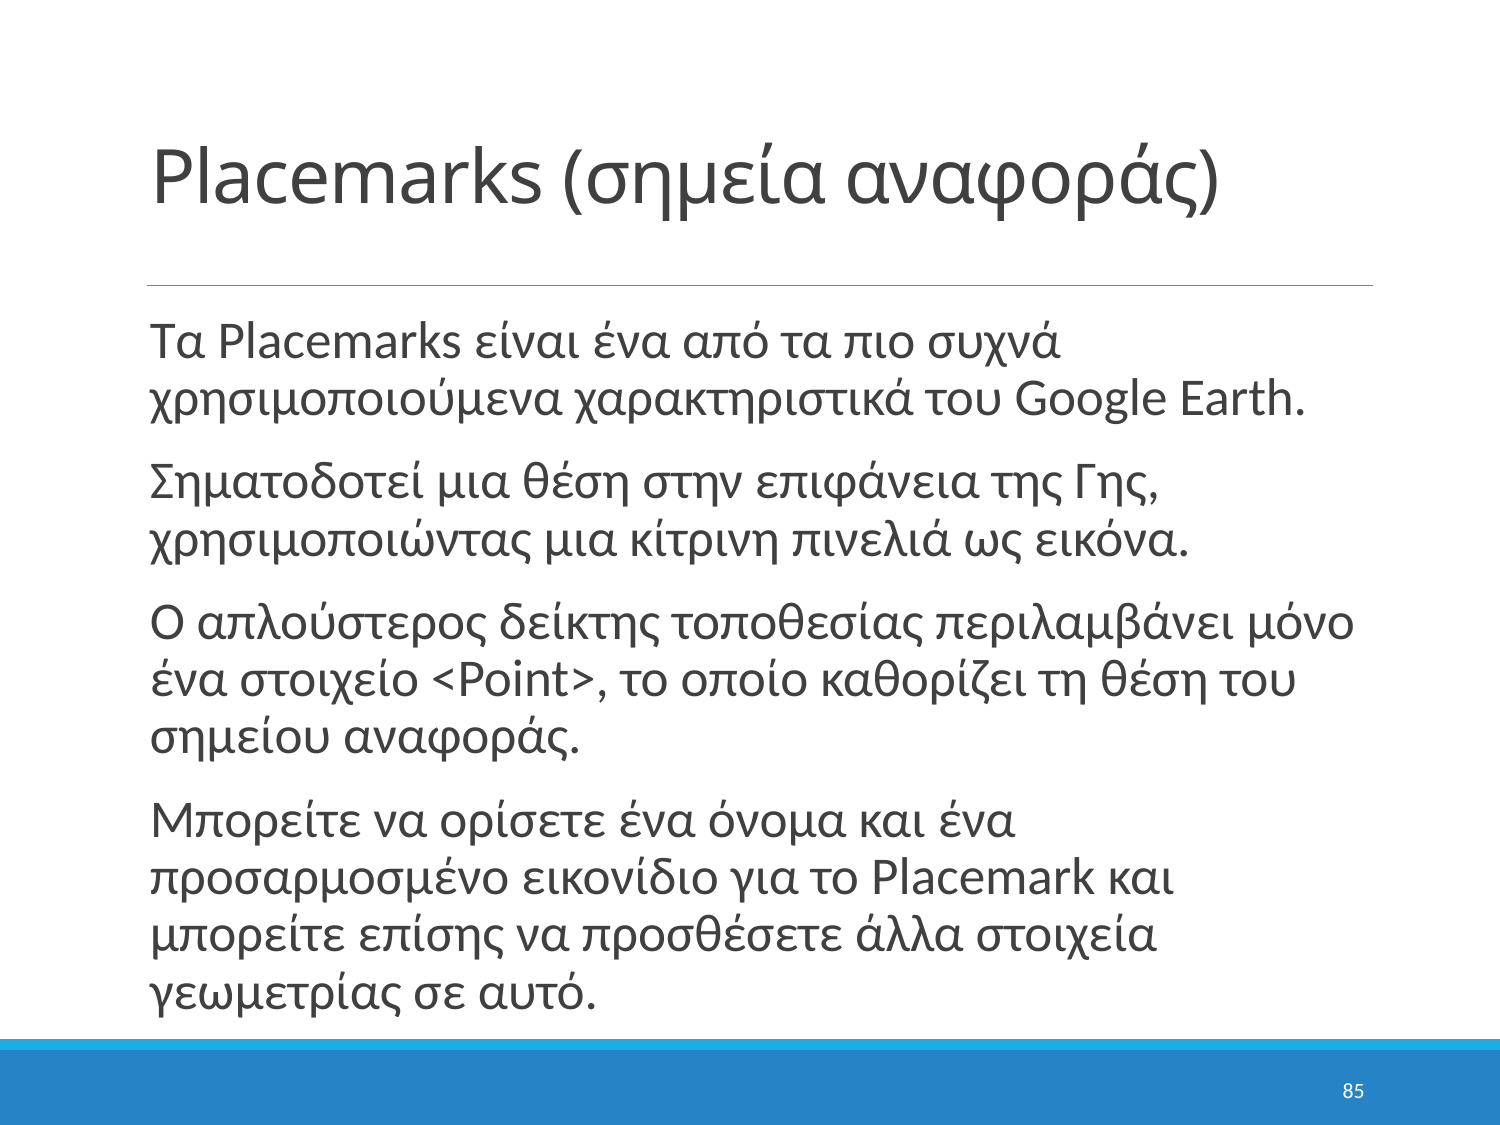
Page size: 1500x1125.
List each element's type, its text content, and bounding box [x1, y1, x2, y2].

slide_number 85 [1218, 1059, 1380, 1120]
list Τα Placemarks είναι ένα από τα πιο συχνά χρησιμοποιούμενα χαρακτηριστικά του Google Earth. Σηματοδοτεί μια θέση στην επιφάνεια της Γης, χρησιμοποιώντας μια κίτρινη πινελιά ως εικόνα. Ο απλούστερος δείκτης τοποθεσίας περιλαμβάνει μόνο ένα στοιχείο <Point>, το οποίο καθορίζει τη θέση του σημείου αναφοράς. Μπορείτε να ορίσετε ένα όνομα και ένα προσαρμοσμένο εικονίδιο για το Placemark και μπορείτε επίσης να προσθέσετε άλλα στοιχεία γεωμετρίας σε αυτό. [135, 304, 1373, 1029]
title Placemarks (σημεία αναφοράς) [135, 43, 1373, 227]
